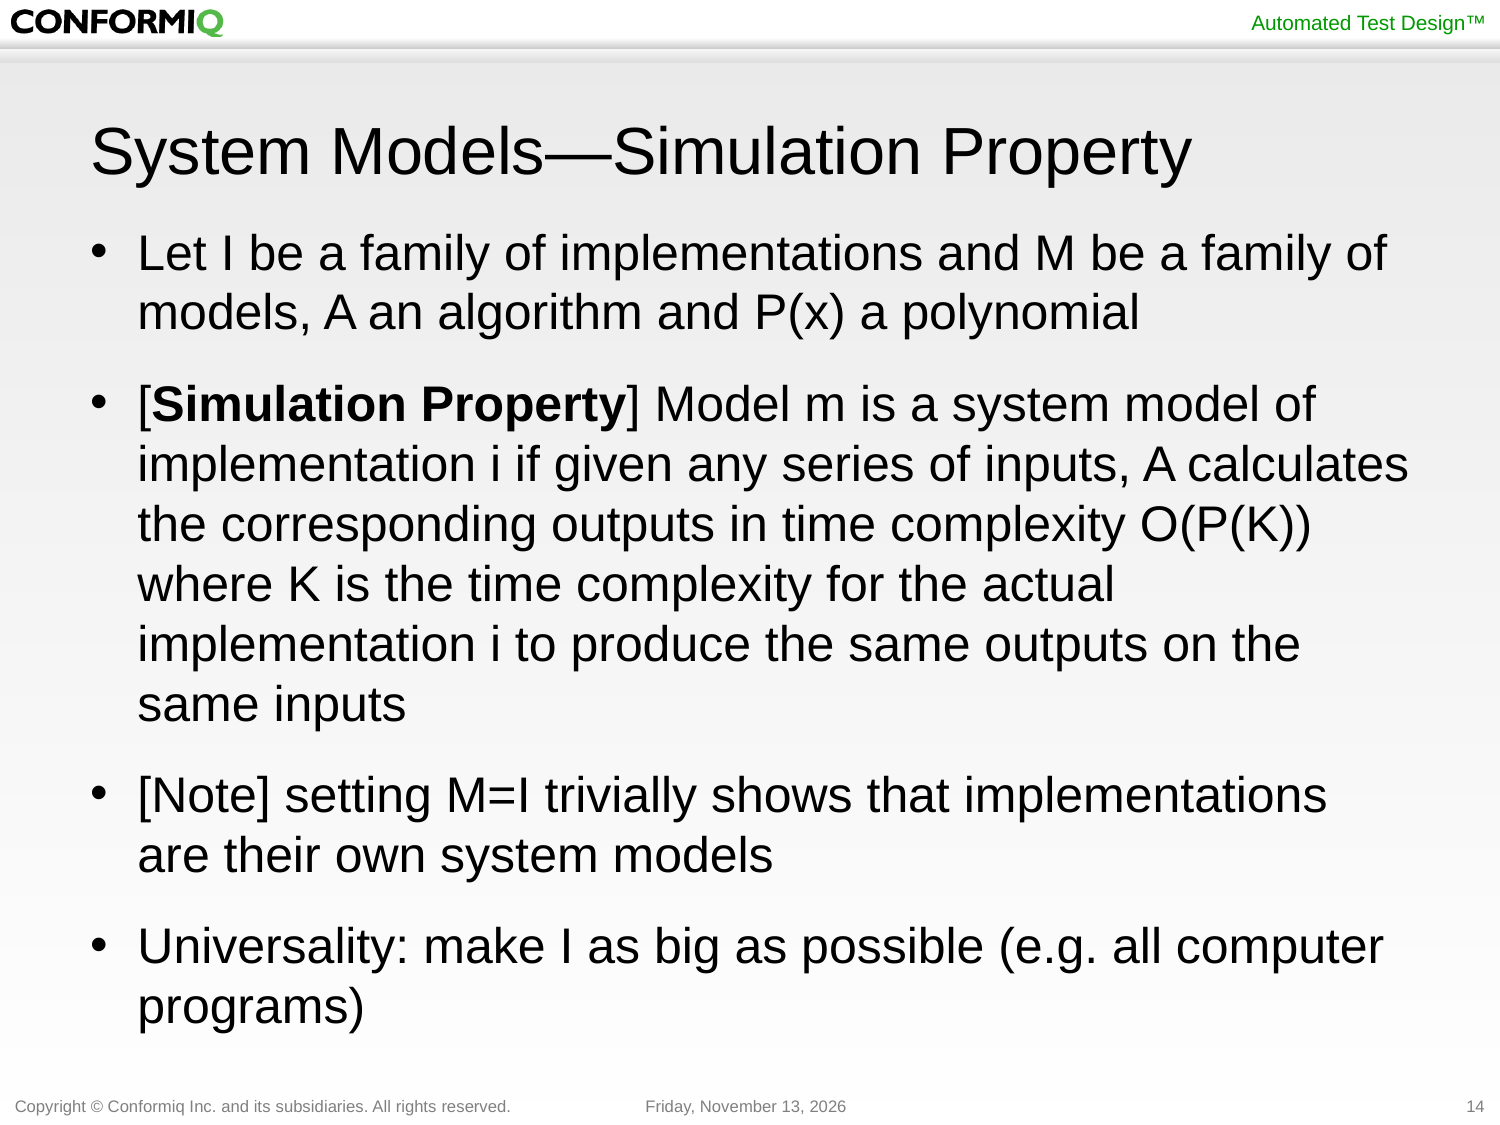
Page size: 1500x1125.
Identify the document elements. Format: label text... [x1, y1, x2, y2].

list Let I be a family of implementations and M be a family of models, A an algorithm and P(x) a polynomial [Simulation Property] Model m is a system model of implementation i if given any series of inputs, A calculates the corresponding outputs in time complexity O(P(K)) where K is the time complexity for the actual implementation i to produce the same outputs on the same inputs [Note] setting M=I trivially shows that implementations are their own system models Universality: make I as big as possible (e.g. all computer programs) [75, 212, 1425, 1063]
picture [8, 4, 224, 37]
title System Models—Simulation Property [75, 99, 1425, 200]
